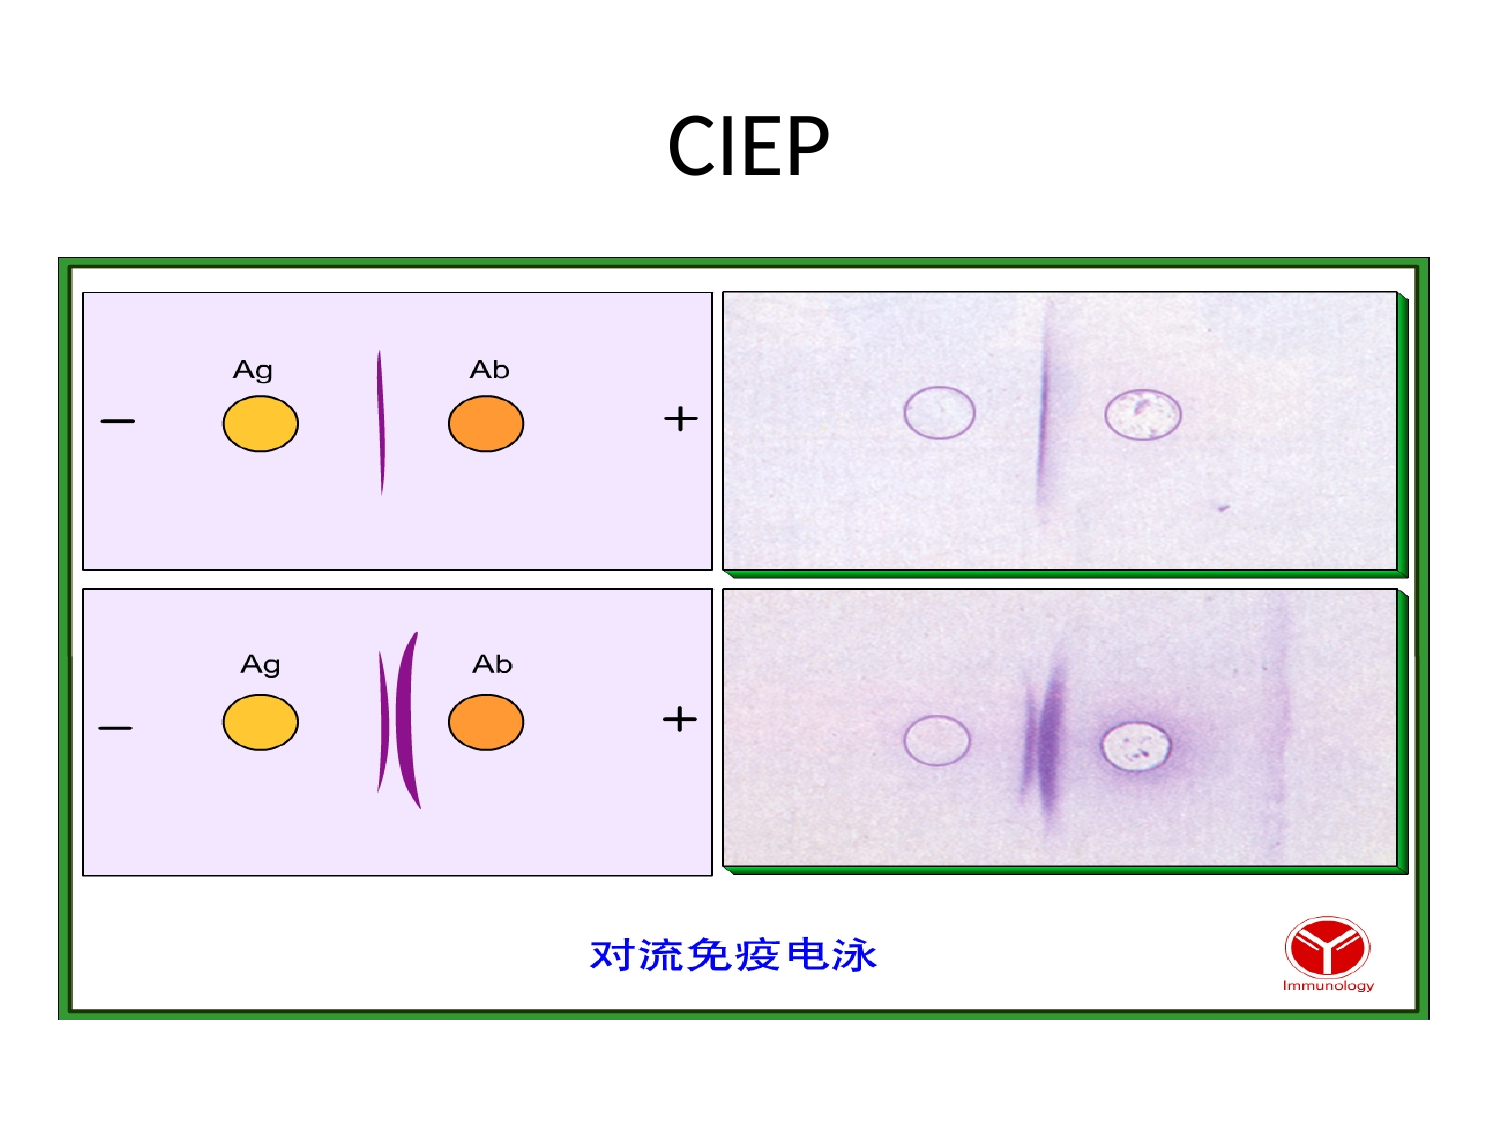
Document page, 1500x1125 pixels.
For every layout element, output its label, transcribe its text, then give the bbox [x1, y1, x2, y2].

title CIEP [75, 45, 1425, 233]
picture [58, 257, 1430, 1020]
